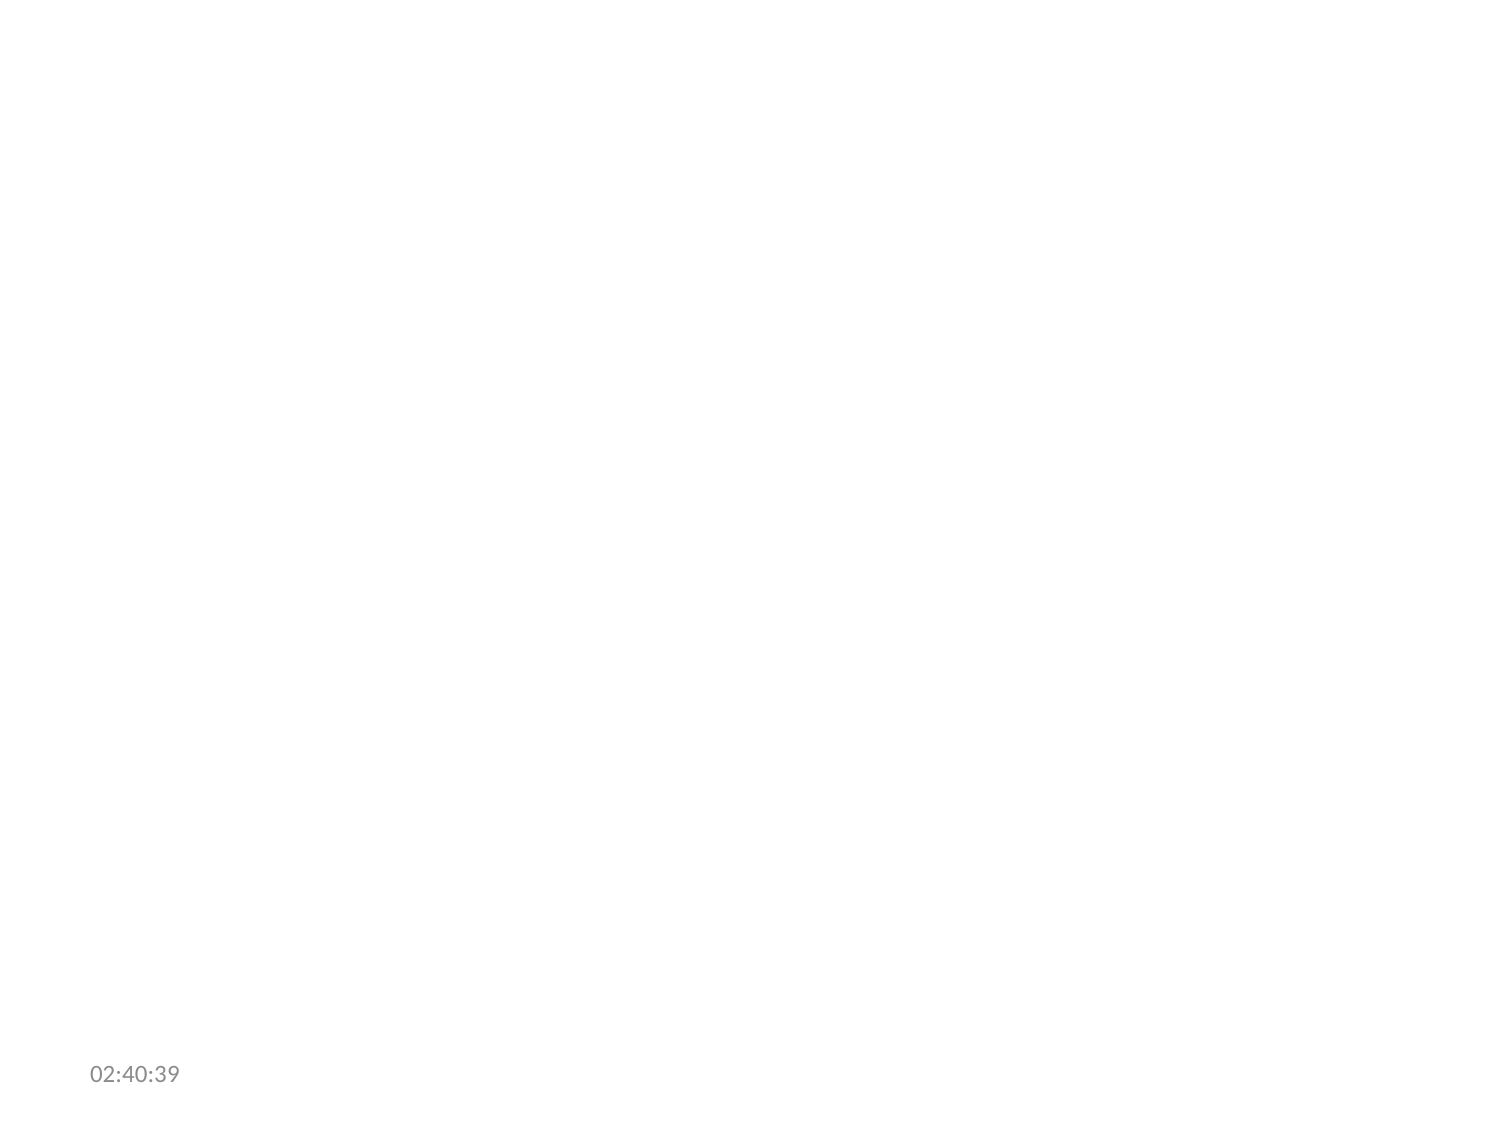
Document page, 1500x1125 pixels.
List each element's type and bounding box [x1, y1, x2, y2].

slide_number [75, 1042, 425, 1103]
